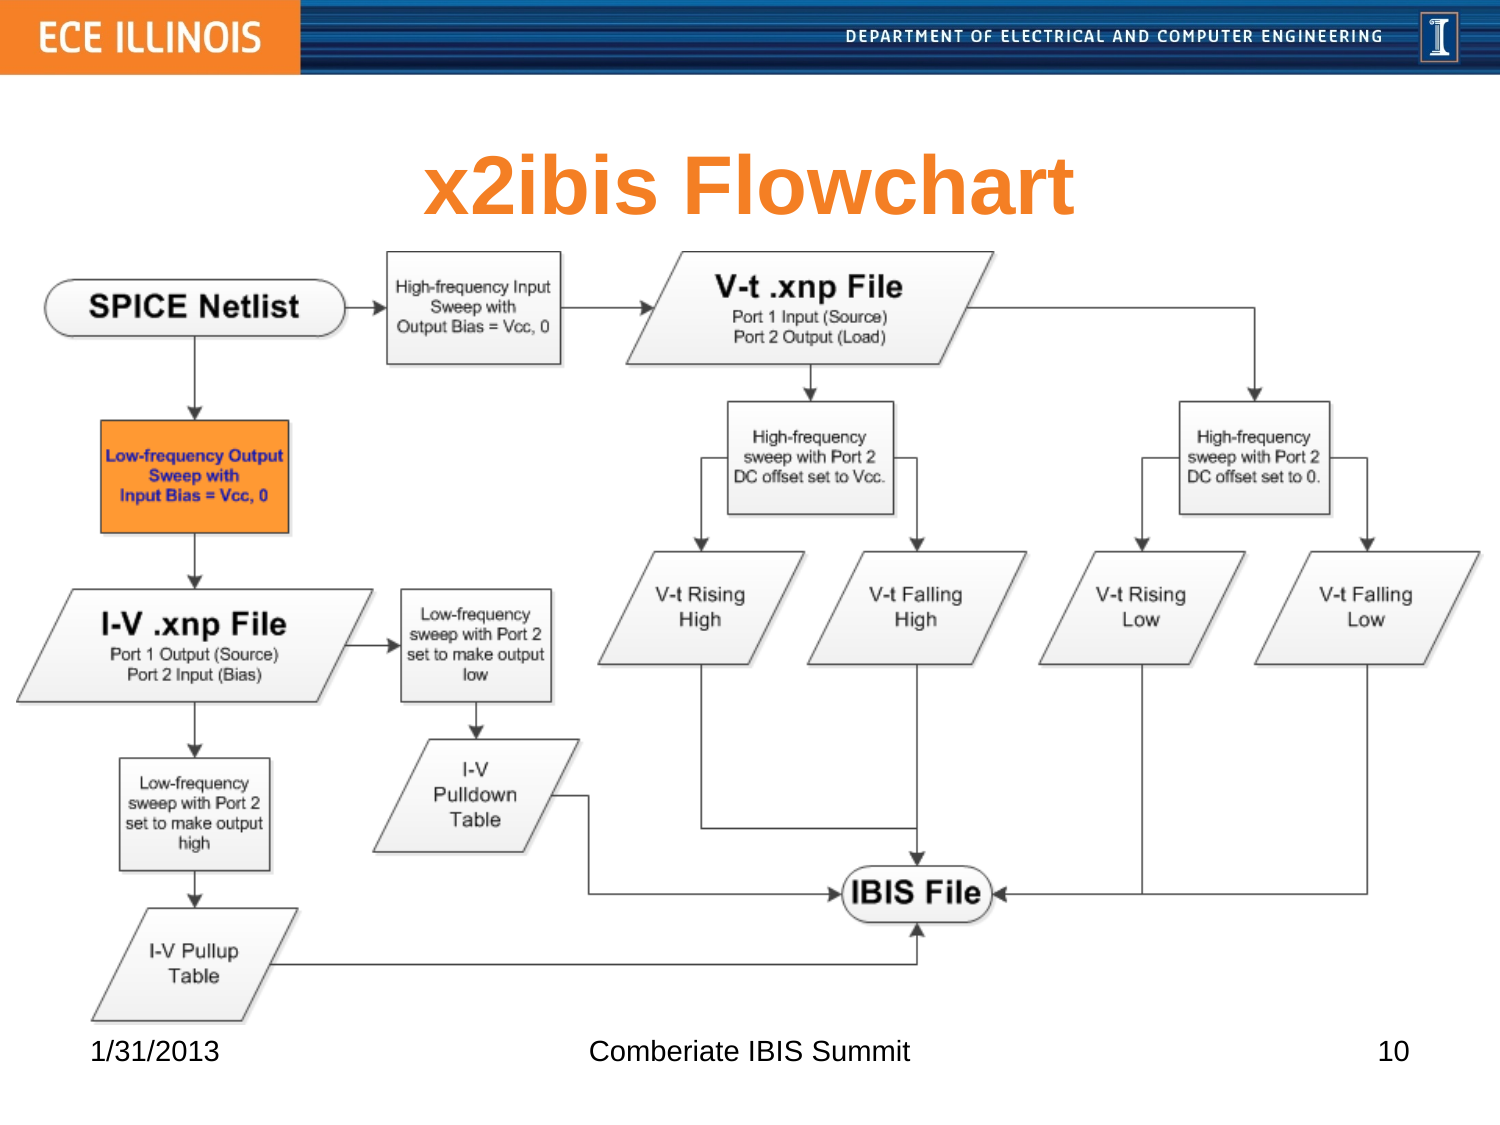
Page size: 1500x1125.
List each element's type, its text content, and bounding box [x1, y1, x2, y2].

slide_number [74, 1035, 426, 1103]
slide_number 10 [1074, 1035, 1426, 1103]
picture [0, 0, 1500, 1125]
footer Comberiate IBIS Summit [512, 1035, 988, 1103]
title x2ibis Flowchart [75, 87, 1425, 249]
